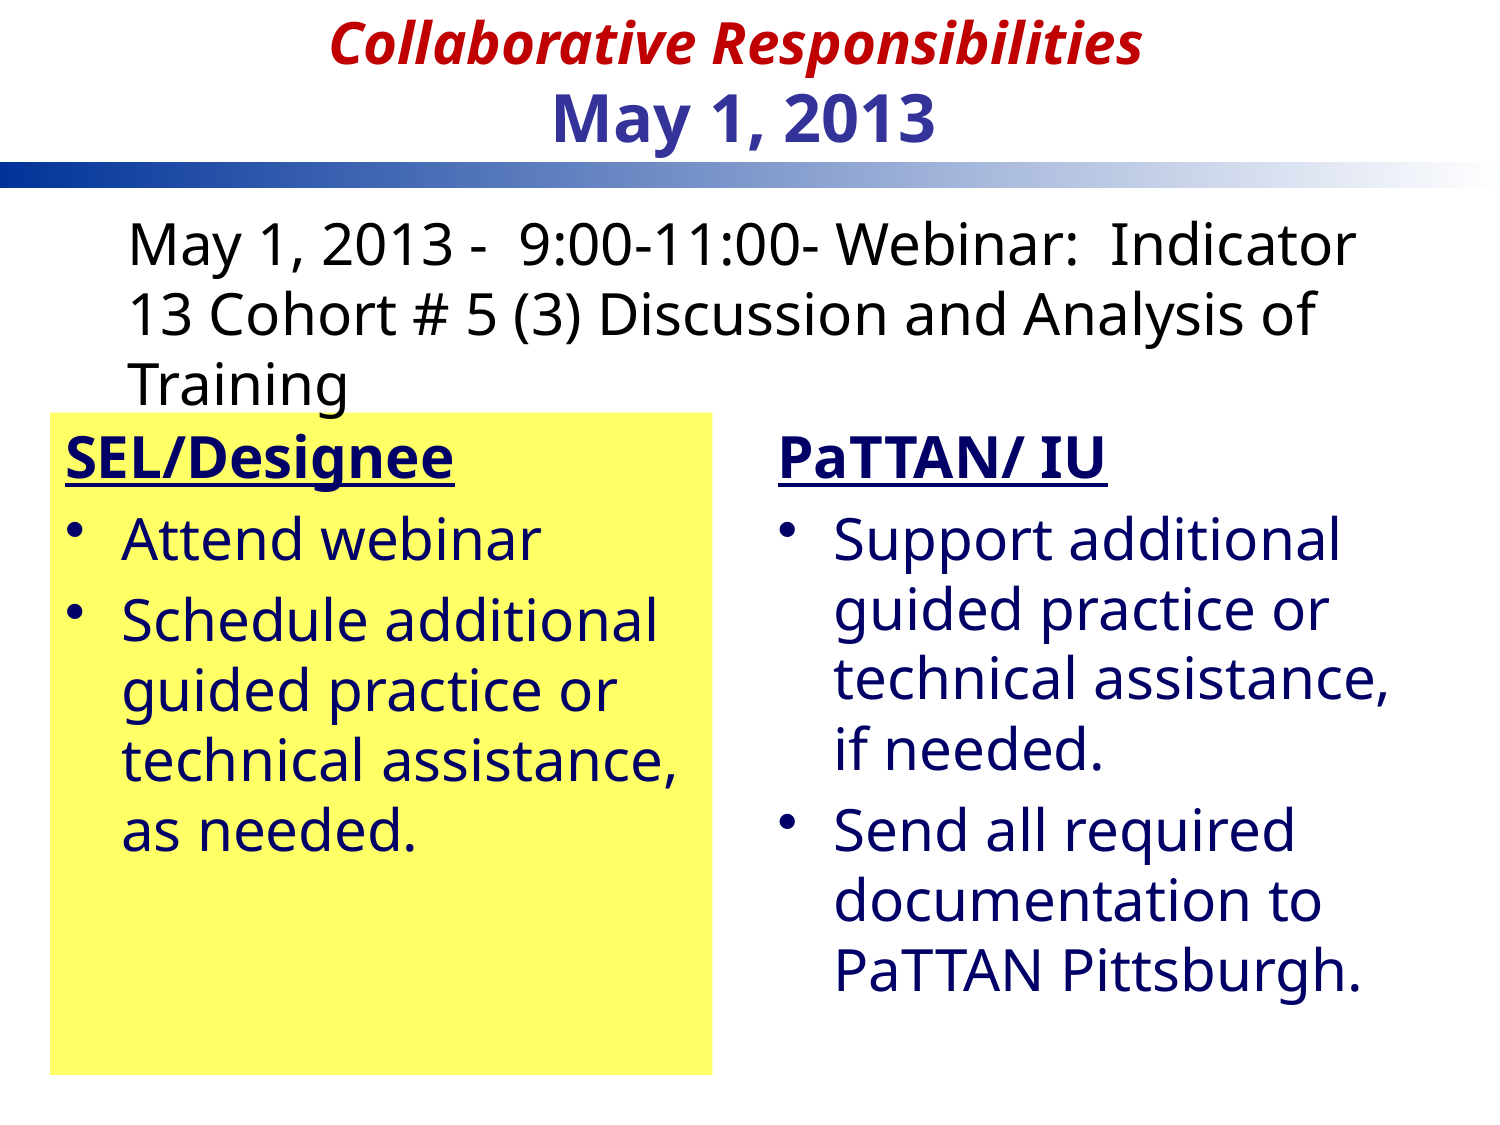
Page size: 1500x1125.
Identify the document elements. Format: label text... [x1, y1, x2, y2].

list SEL/Designee Attend webinar Schedule additional guided practice or technical assistance, as needed. [50, 412, 713, 1075]
title Collaborative Responsibilities May 1, 2013 [62, 0, 1425, 163]
list PaTTAN/ IU Support additional guided practice or technical assistance, if needed. Send all required documentation to PaTTAN Pittsburgh. [762, 412, 1450, 1063]
text_box May 1, 2013 - 9:00-11:00- Webinar: Indicator 13 Cohort # 5 (3) Discussion and Analysis of Training [112, 200, 1400, 425]
